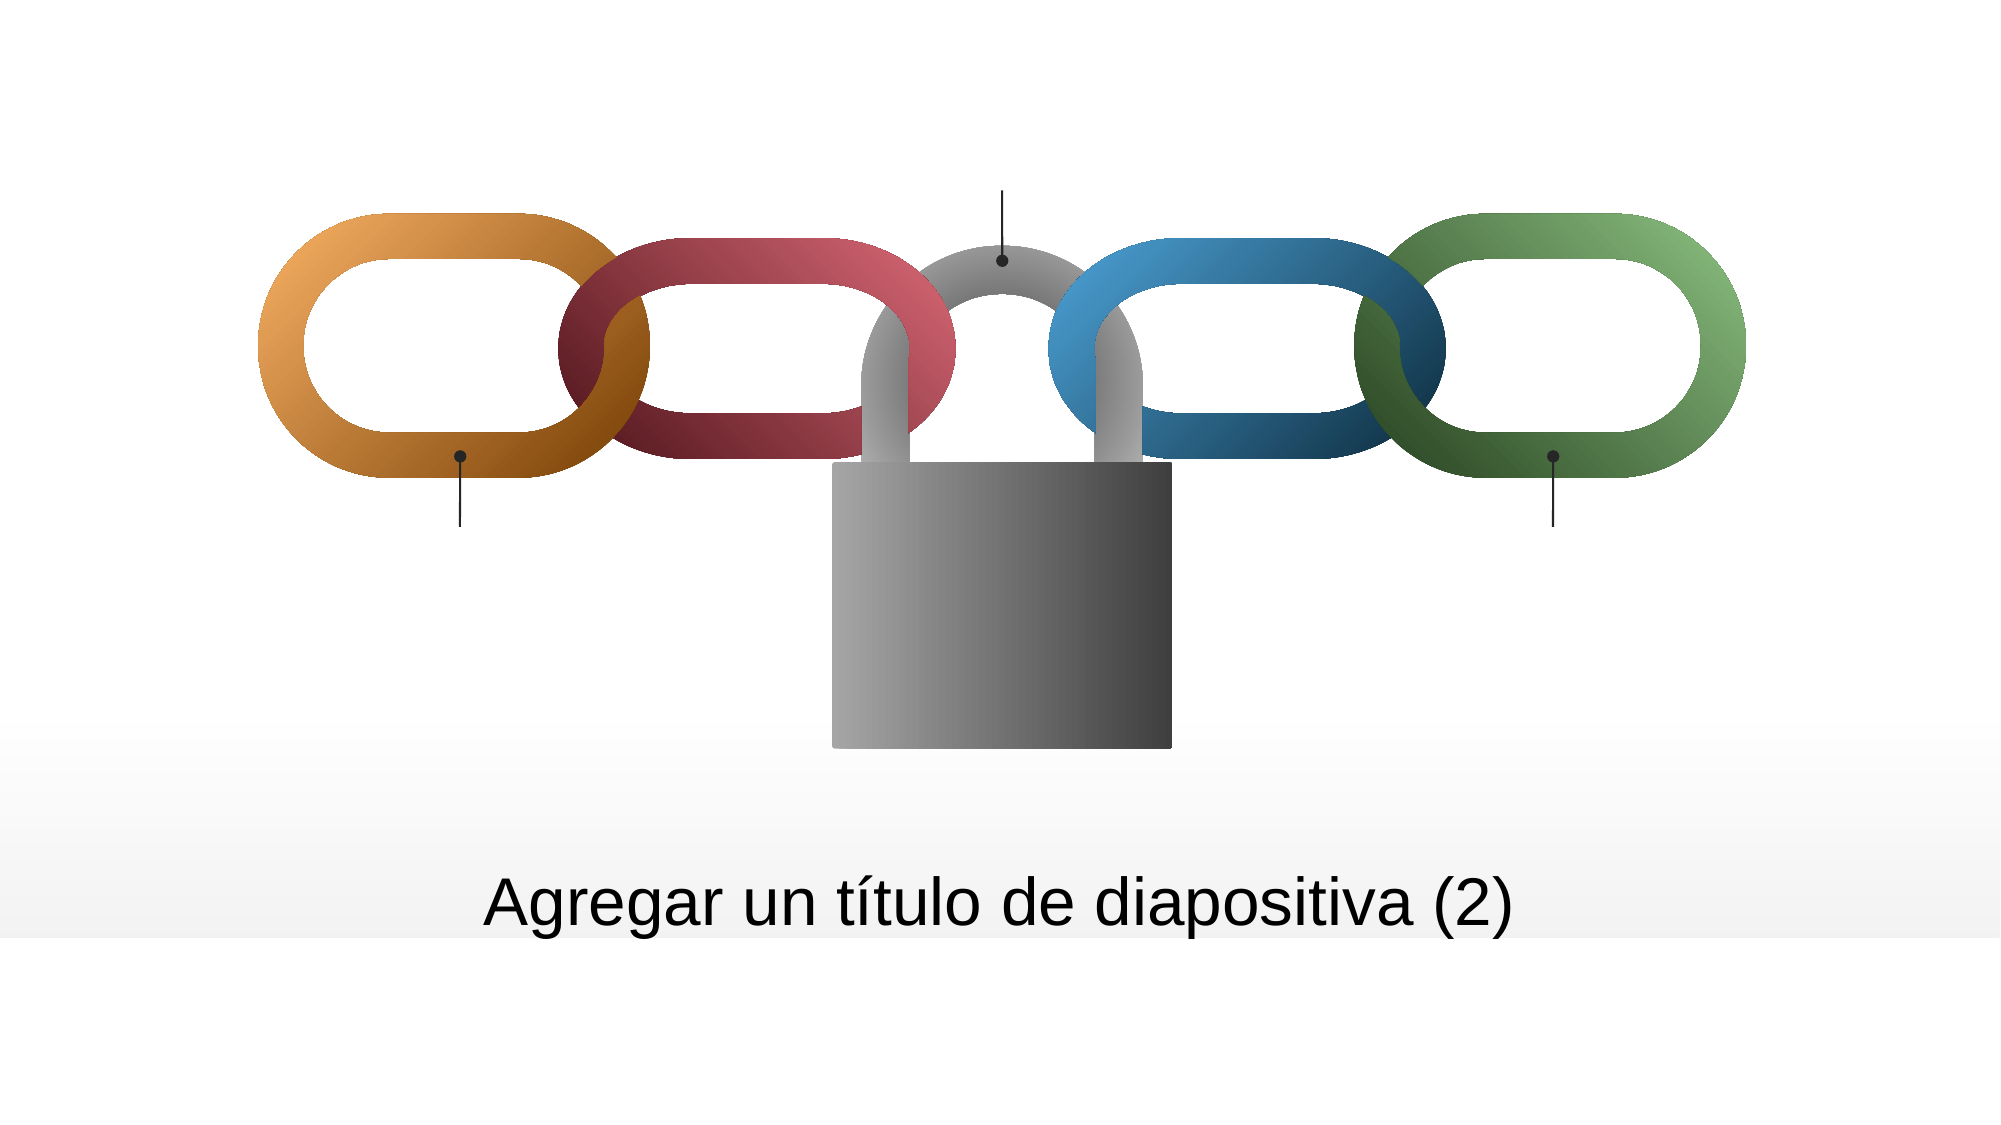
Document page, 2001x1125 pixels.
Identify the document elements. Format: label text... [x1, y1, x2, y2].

title Agregar un título de diapositiva (2) [112, 853, 1887, 944]
